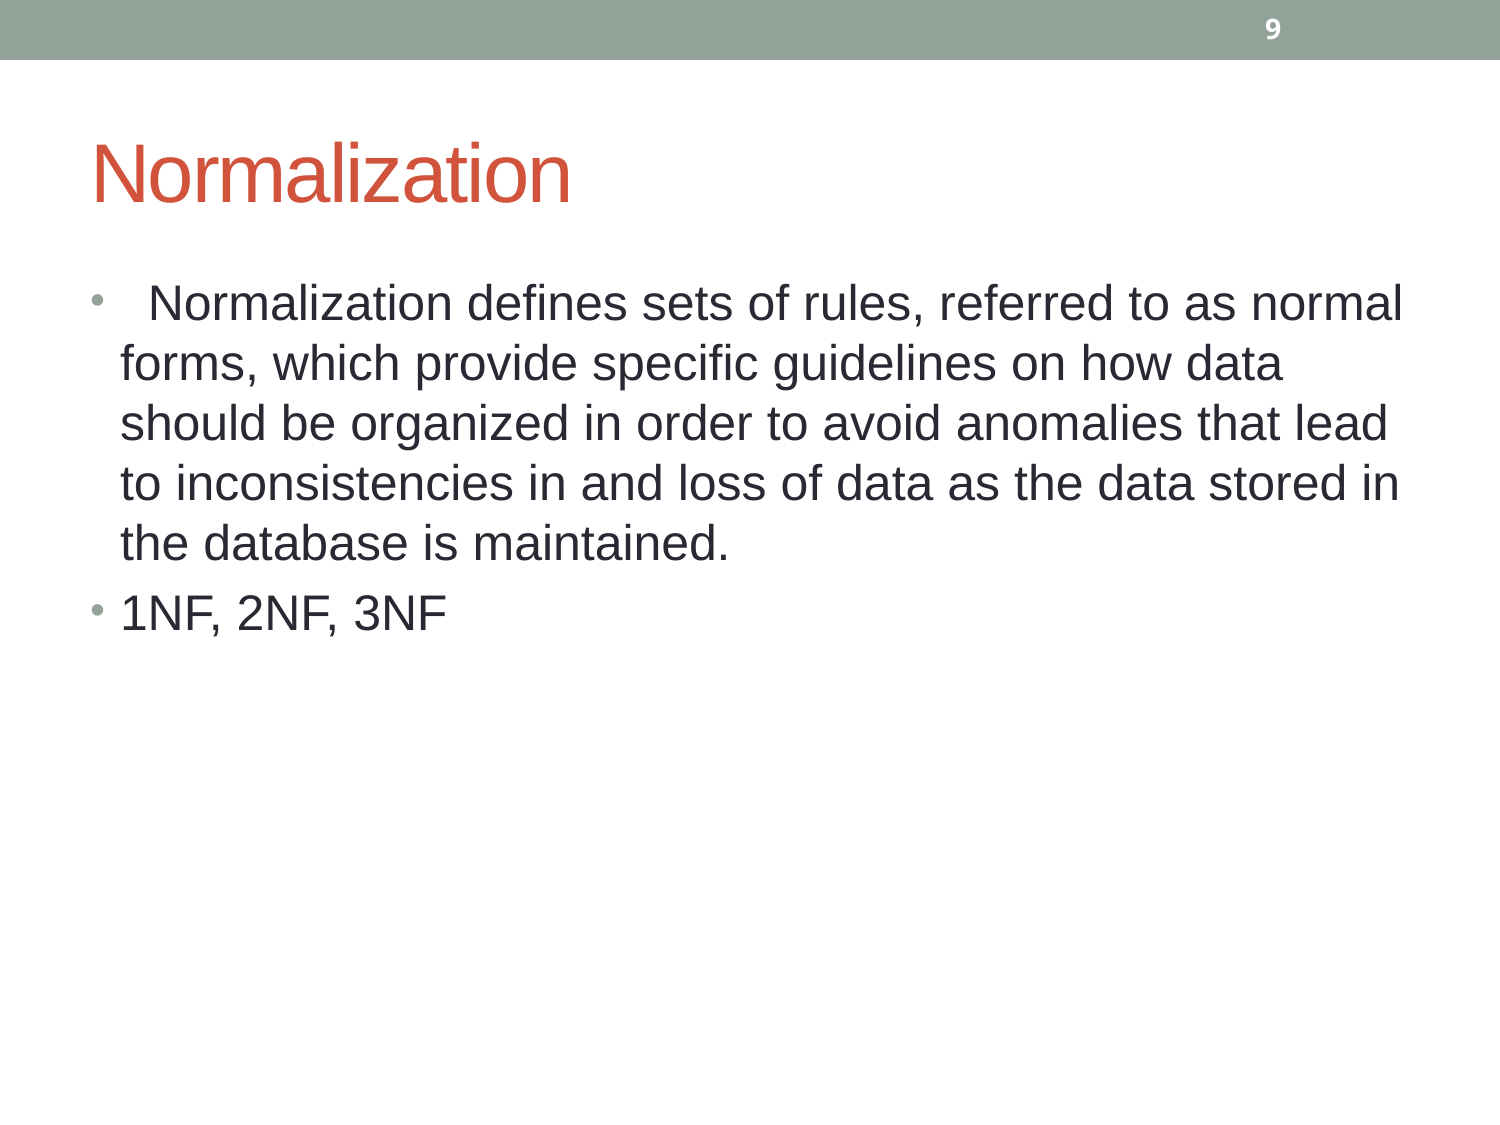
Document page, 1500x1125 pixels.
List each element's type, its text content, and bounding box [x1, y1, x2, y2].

list Normalization defines sets of rules, referred to as normal forms, which provide specific guidelines on how data should be organized in order to avoid anomalies that lead to inconsistencies in and loss of data as the data stored in the database is maintained. 1NF, 2NF, 3NF [75, 262, 1425, 1063]
slide_number 9 [1250, 3, 1425, 57]
title Normalization [75, 87, 1425, 250]
